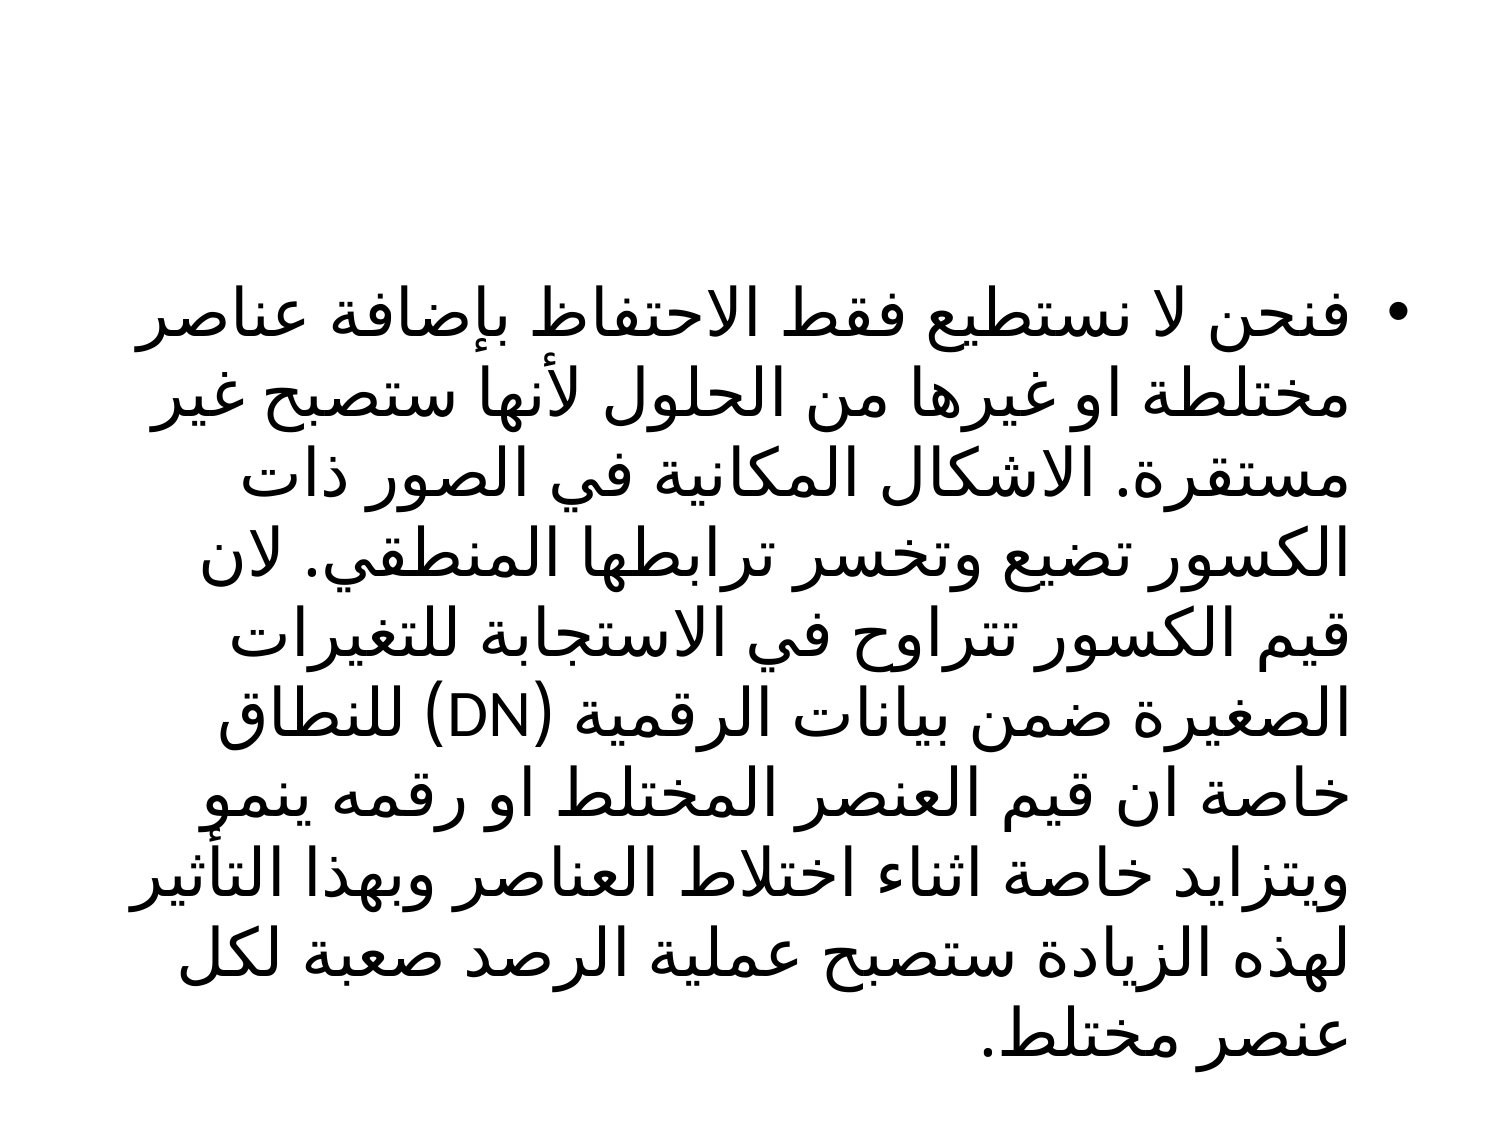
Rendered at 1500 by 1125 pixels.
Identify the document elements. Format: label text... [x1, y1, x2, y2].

list فنحن لا نستطيع فقط الاحتفاظ بإضافة عناصر مختلطة او غيرها من الحلول لأنها ستصبح غير مستقرة. الاشكال المكانية في الصور ذات الكسور تضيع وتخسر ترابطها المنطقي. لان قيم الكسور تتراوح في الاستجابة للتغيرات الصغيرة ضمن بيانات الرقمية (DN) للنطاق خاصة ان قيم العنصر المختلط او رقمه ينمو ويتزايد خاصة اثناء اختلاط العناصر وبهذا التأثير لهذه الزيادة ستصبح عملية الرصد صعبة لكل عنصر مختلط. [75, 262, 1425, 1005]
